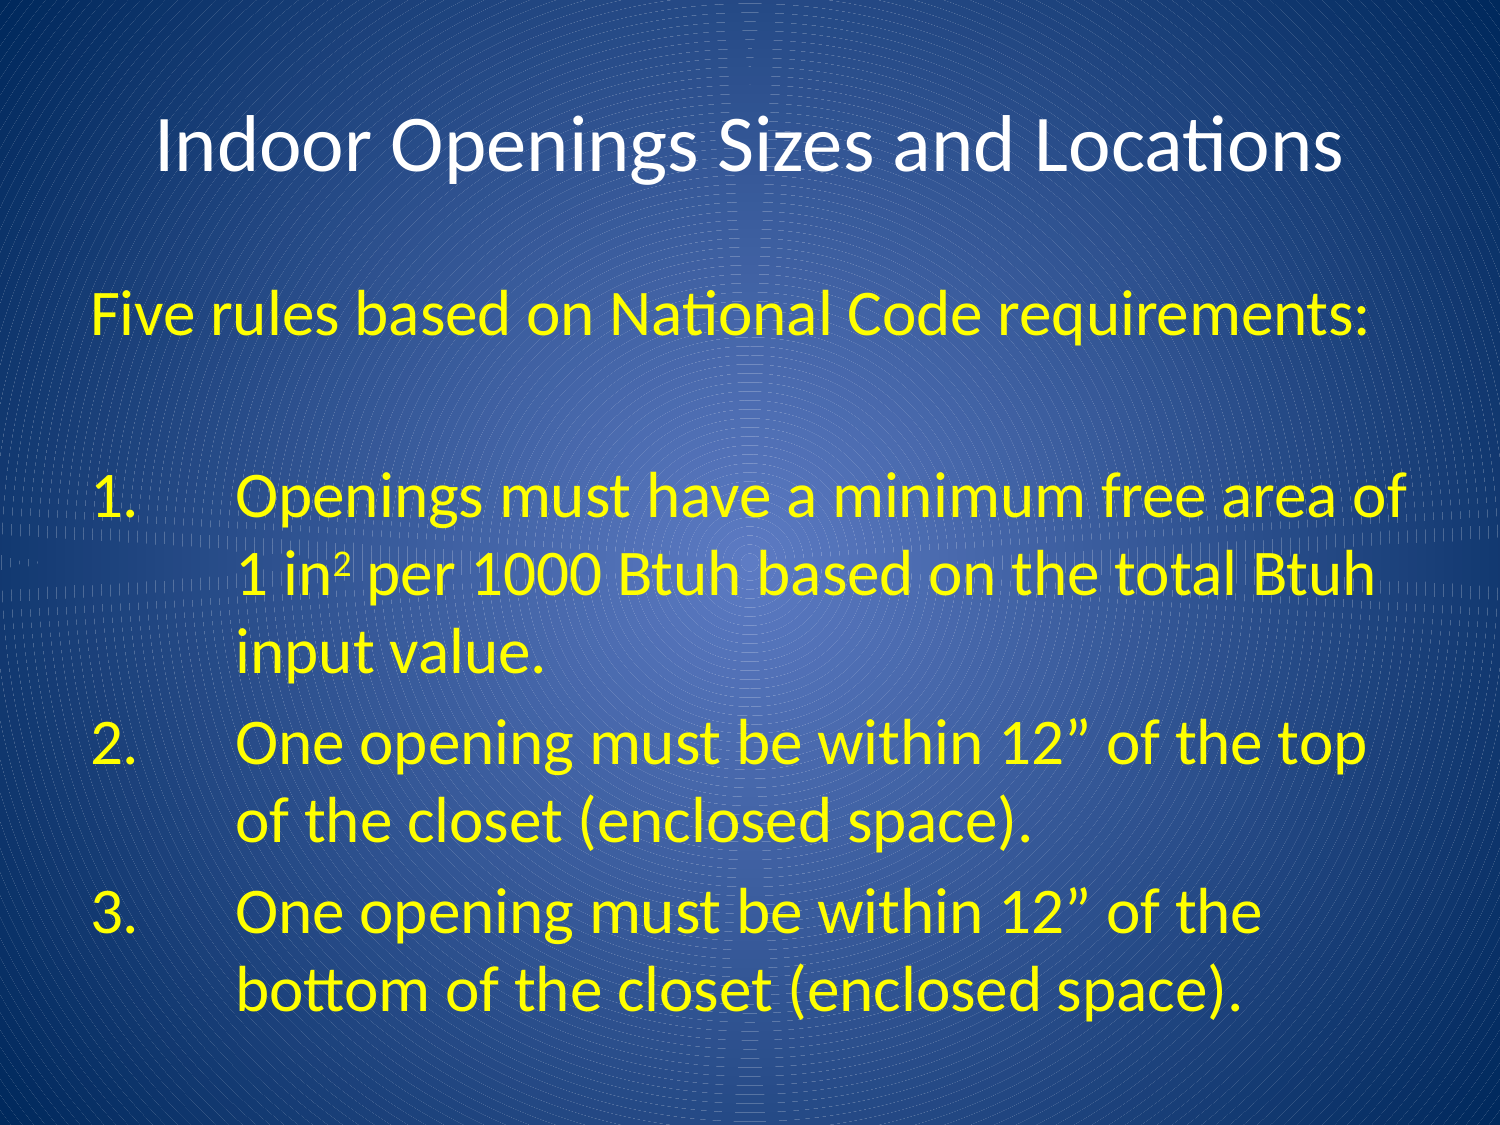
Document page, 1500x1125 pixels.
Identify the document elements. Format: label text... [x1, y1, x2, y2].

list Five rules based on National Code requirements: Openings must have a minimum free area of 1 in2 per 1000 Btuh based on the total Btuh input value. One opening must be within 12” of the top of the closet (enclosed space). One opening must be within 12” of the bottom of the closet (enclosed space). [75, 262, 1425, 1050]
title Indoor Openings Sizes and Locations [75, 45, 1425, 233]
